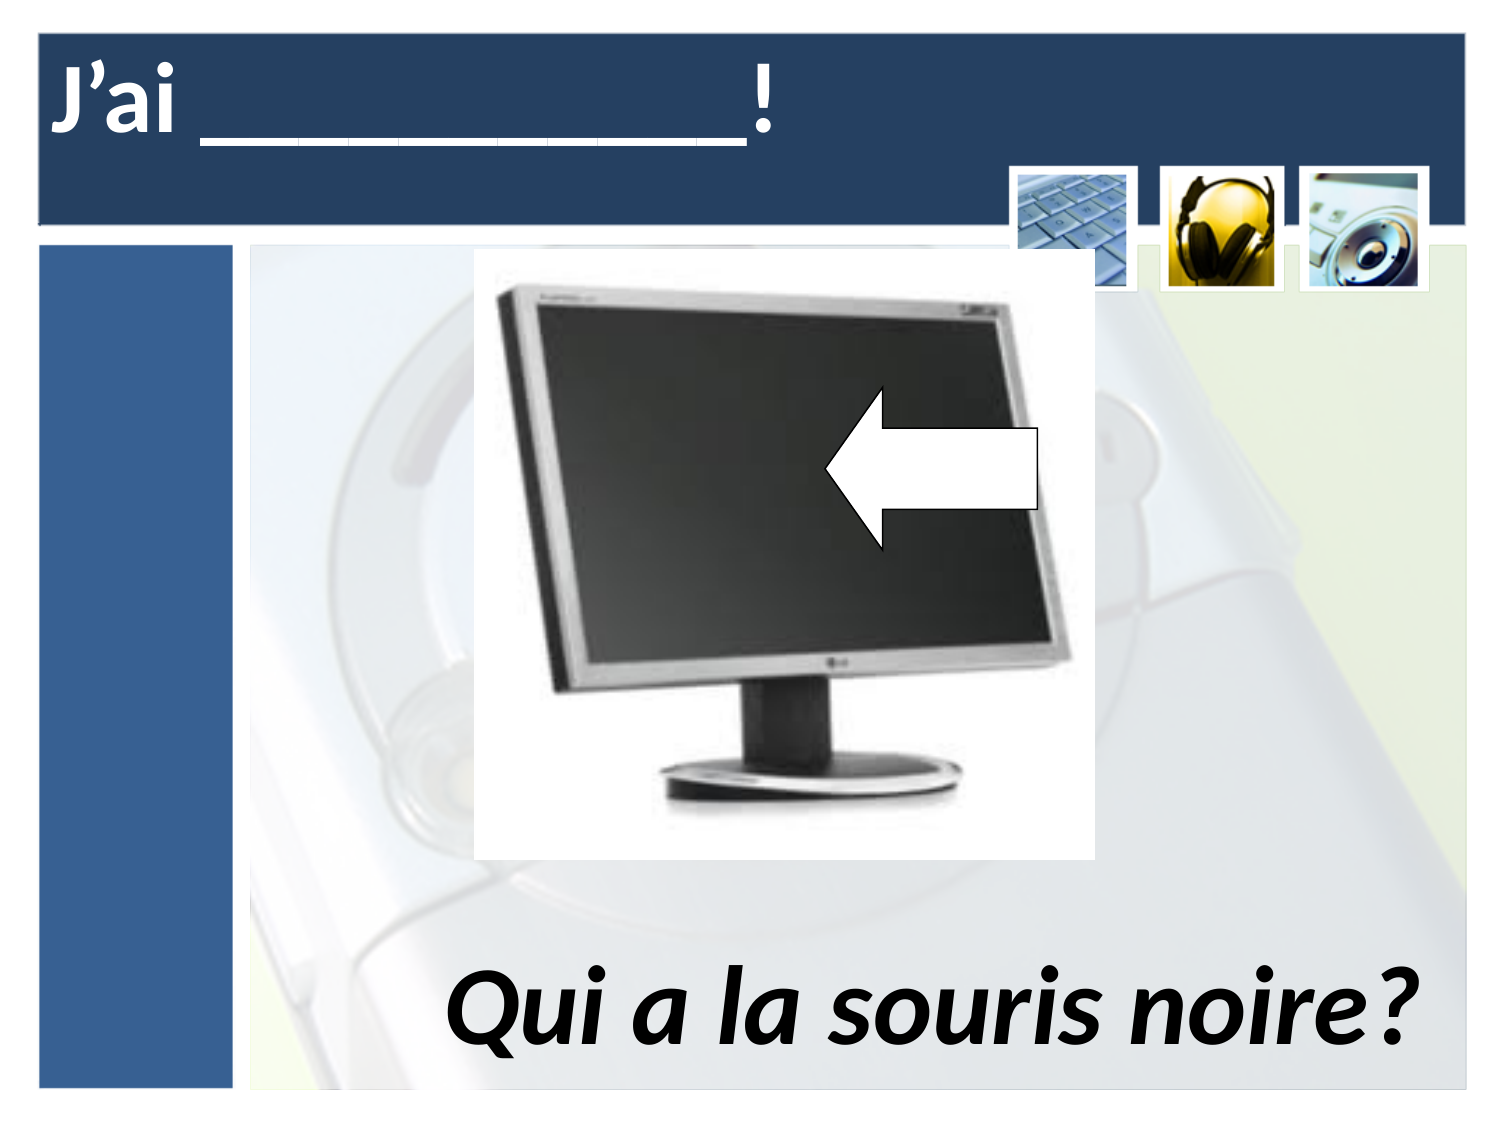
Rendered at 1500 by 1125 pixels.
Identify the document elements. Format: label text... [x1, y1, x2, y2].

text_box J’ai ___________! [36, 24, 1224, 160]
text_box Qui a la souris noire? [249, 924, 1438, 1075]
picture [0, 0, 1500, 1125]
